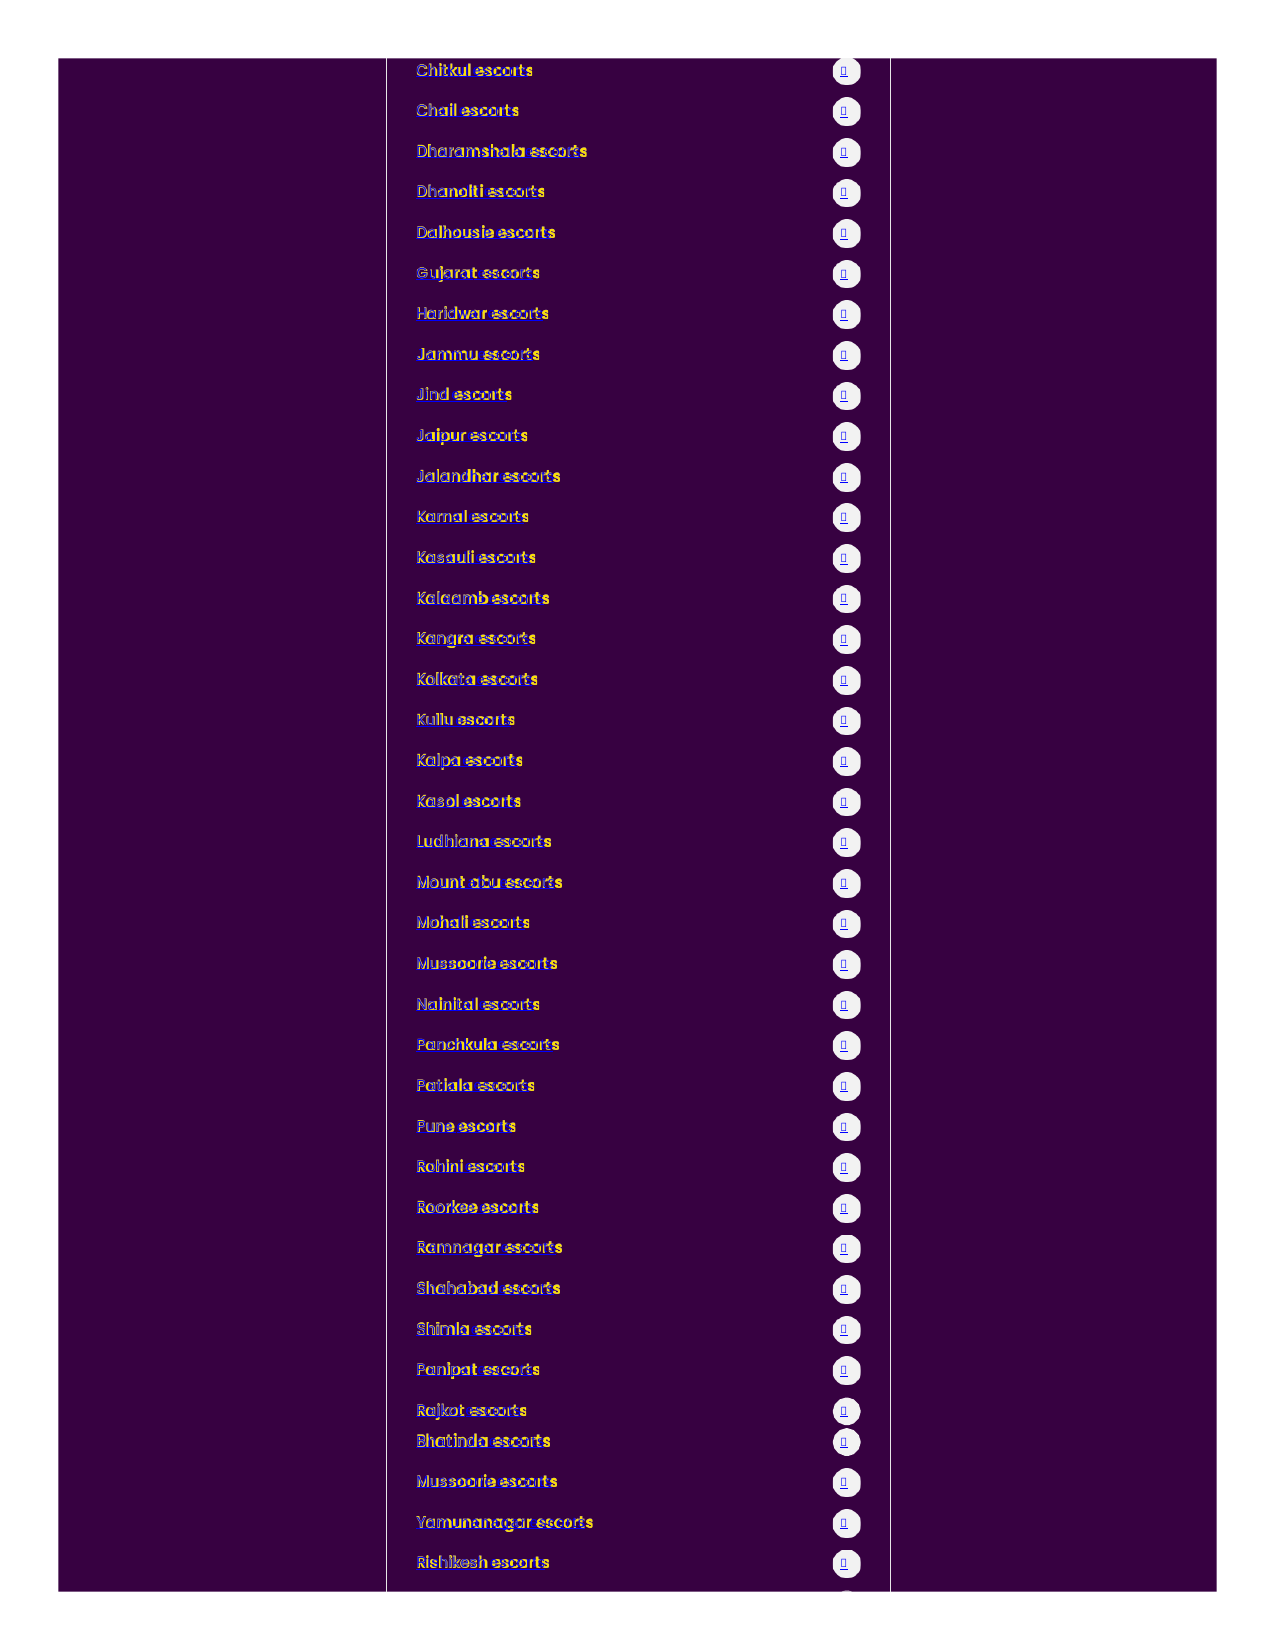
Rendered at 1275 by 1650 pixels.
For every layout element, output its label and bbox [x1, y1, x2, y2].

text_box [58, 57, 1217, 1593]
text_box [416, 62, 853, 1592]
text_box [857, 1194, 861, 1264]
text_box [857, 585, 861, 654]
text_box [417, 1403, 551, 1447]
